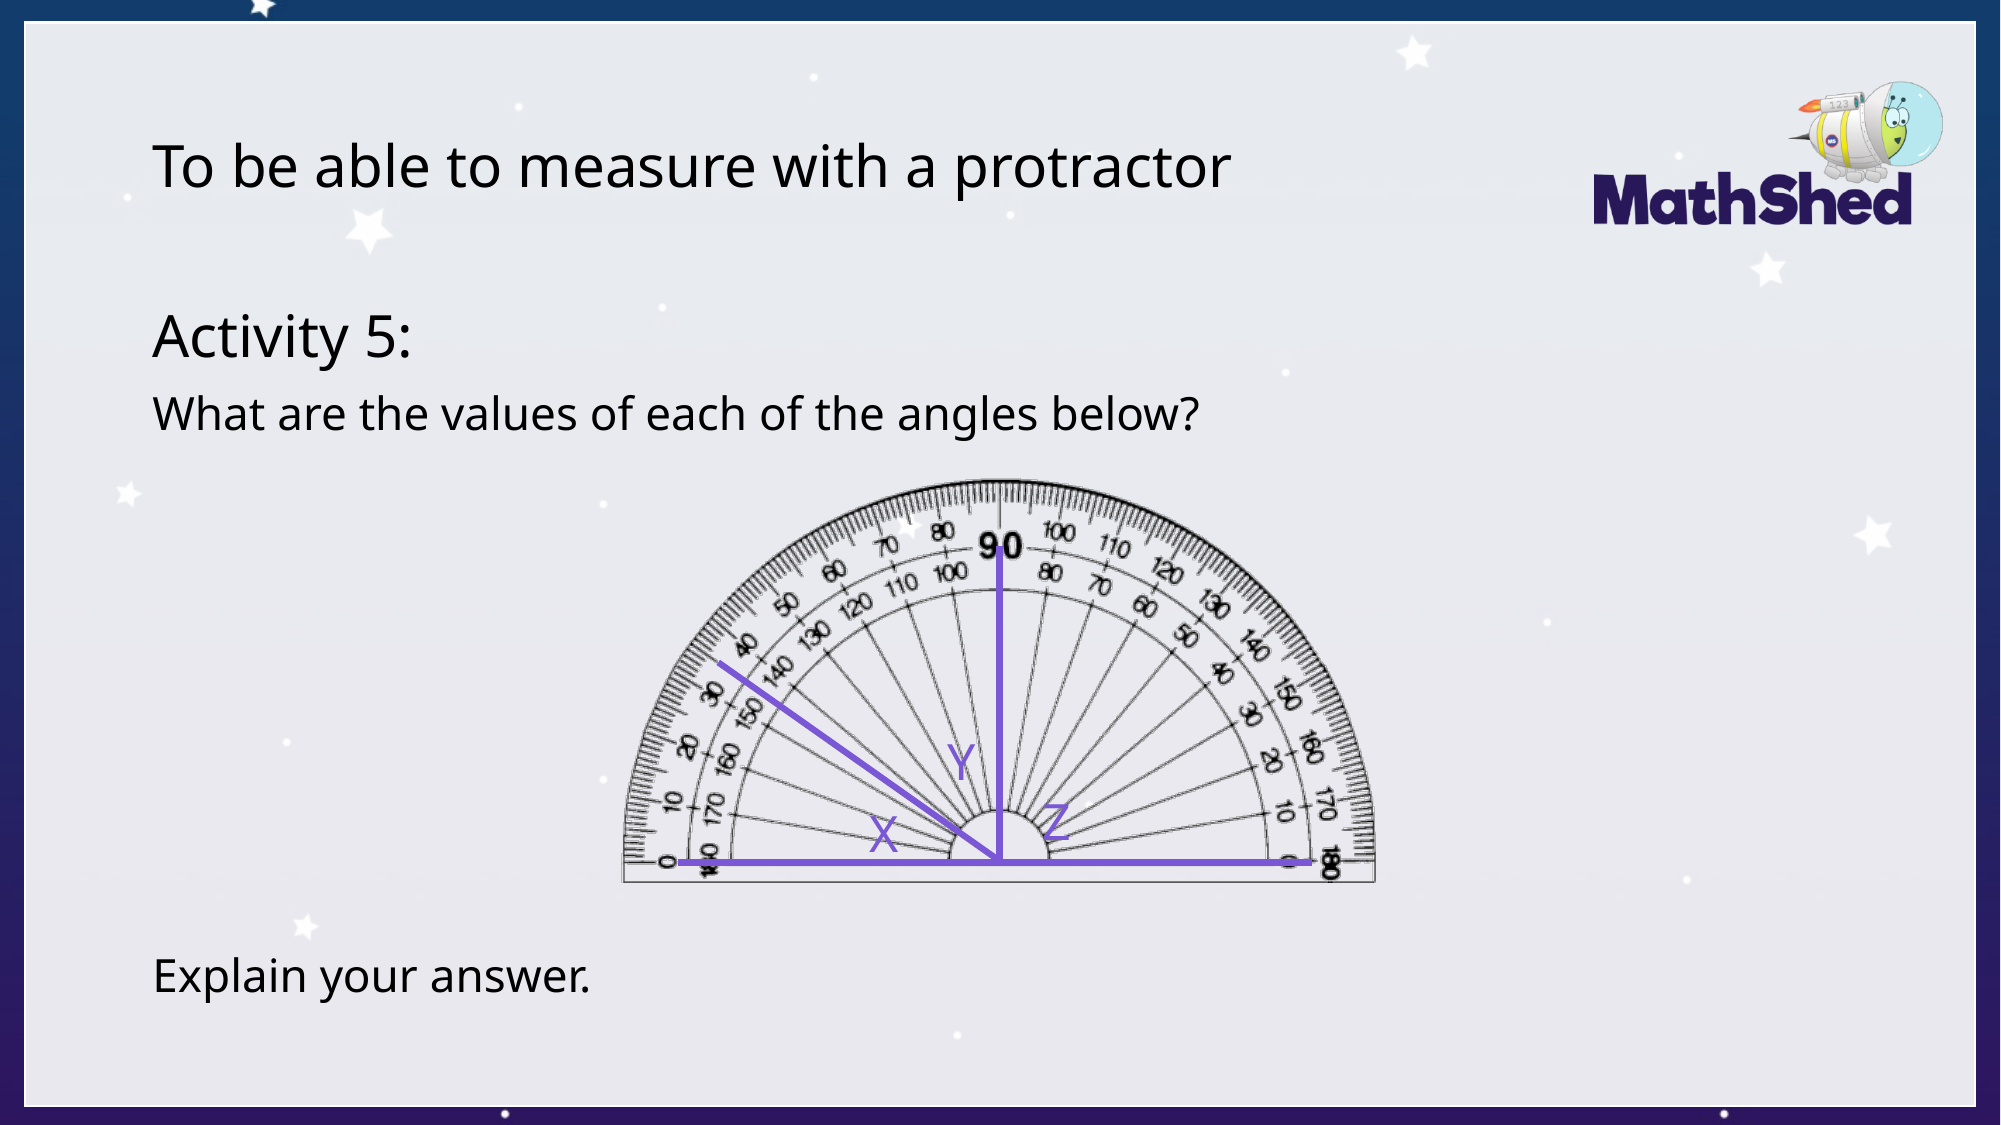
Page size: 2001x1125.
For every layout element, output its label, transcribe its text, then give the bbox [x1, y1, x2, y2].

title To be able to measure with a protractor [137, 59, 1578, 278]
list Activity 5: What are the values of each of the angles below? Explain your answer. [137, 299, 1863, 1014]
picture [0, 0, 2001, 1125]
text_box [718, 662, 997, 859]
